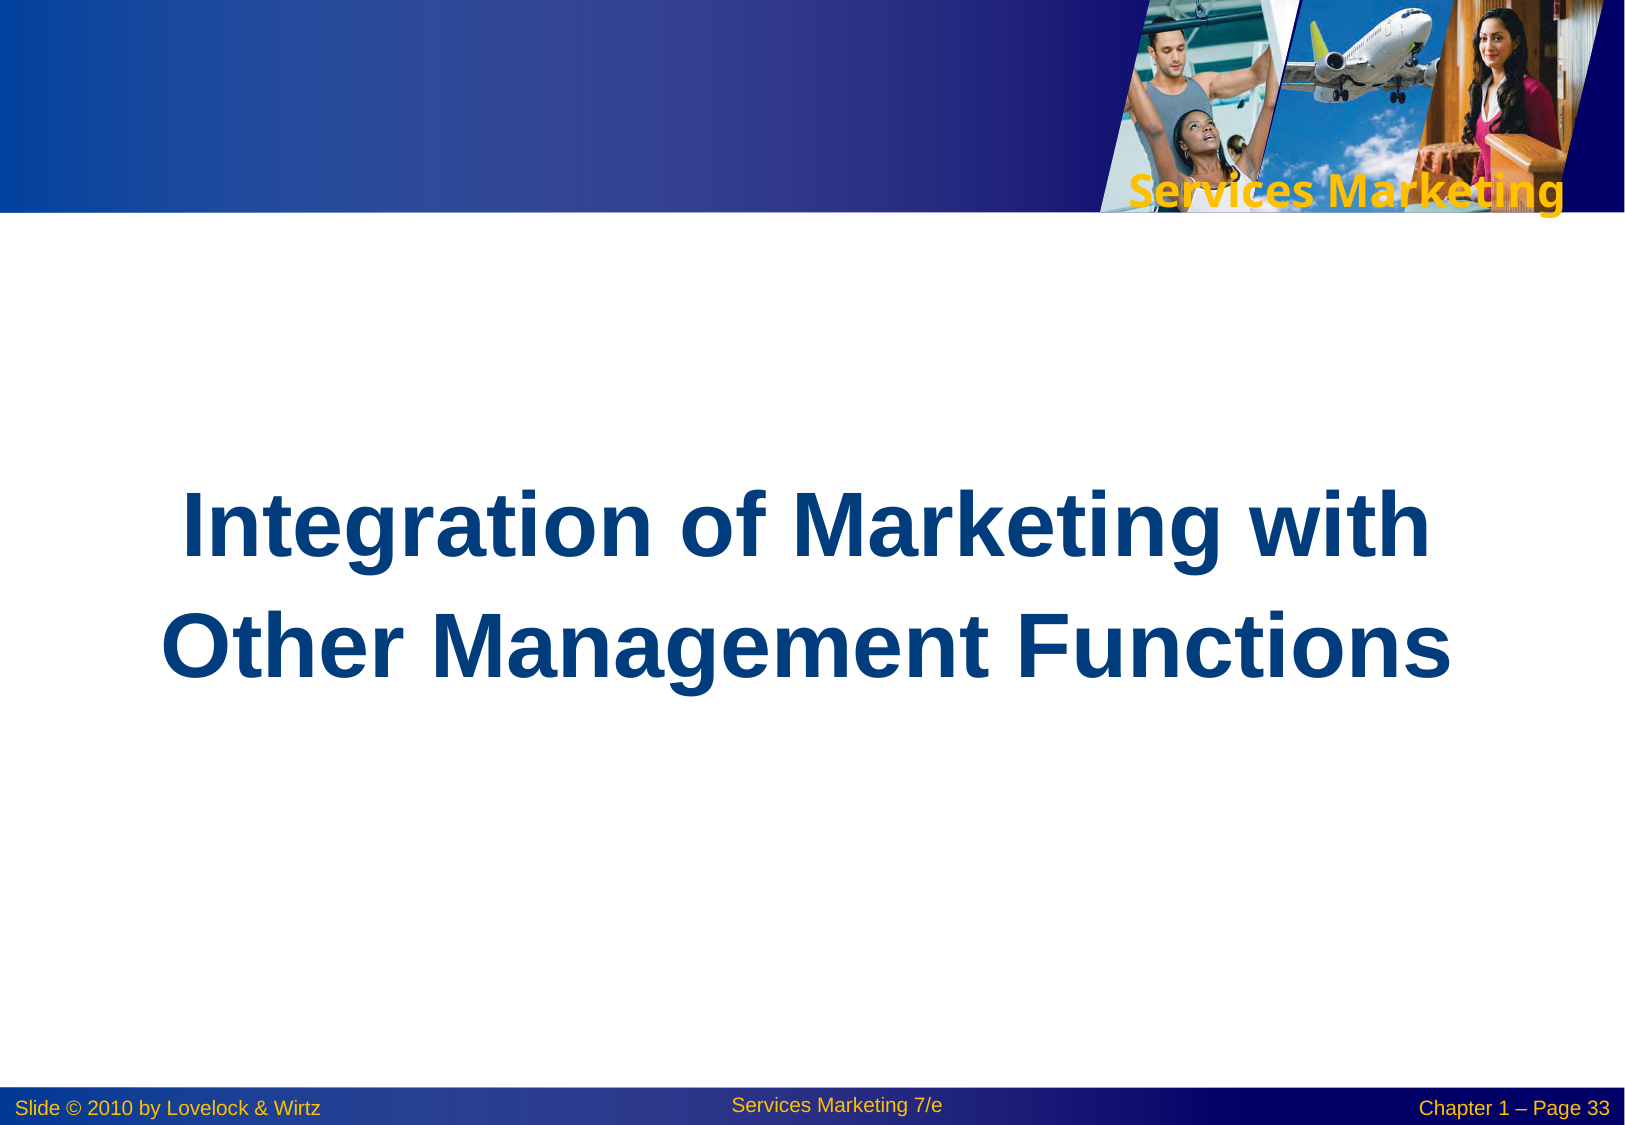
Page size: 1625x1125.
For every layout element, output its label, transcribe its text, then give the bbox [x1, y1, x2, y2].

picture [1546, 187, 1556, 202]
text_box Integration of Marketing with Other Management Functions [115, 410, 1500, 740]
picture [1100, 0, 1604, 213]
picture [1162, 186, 1172, 192]
